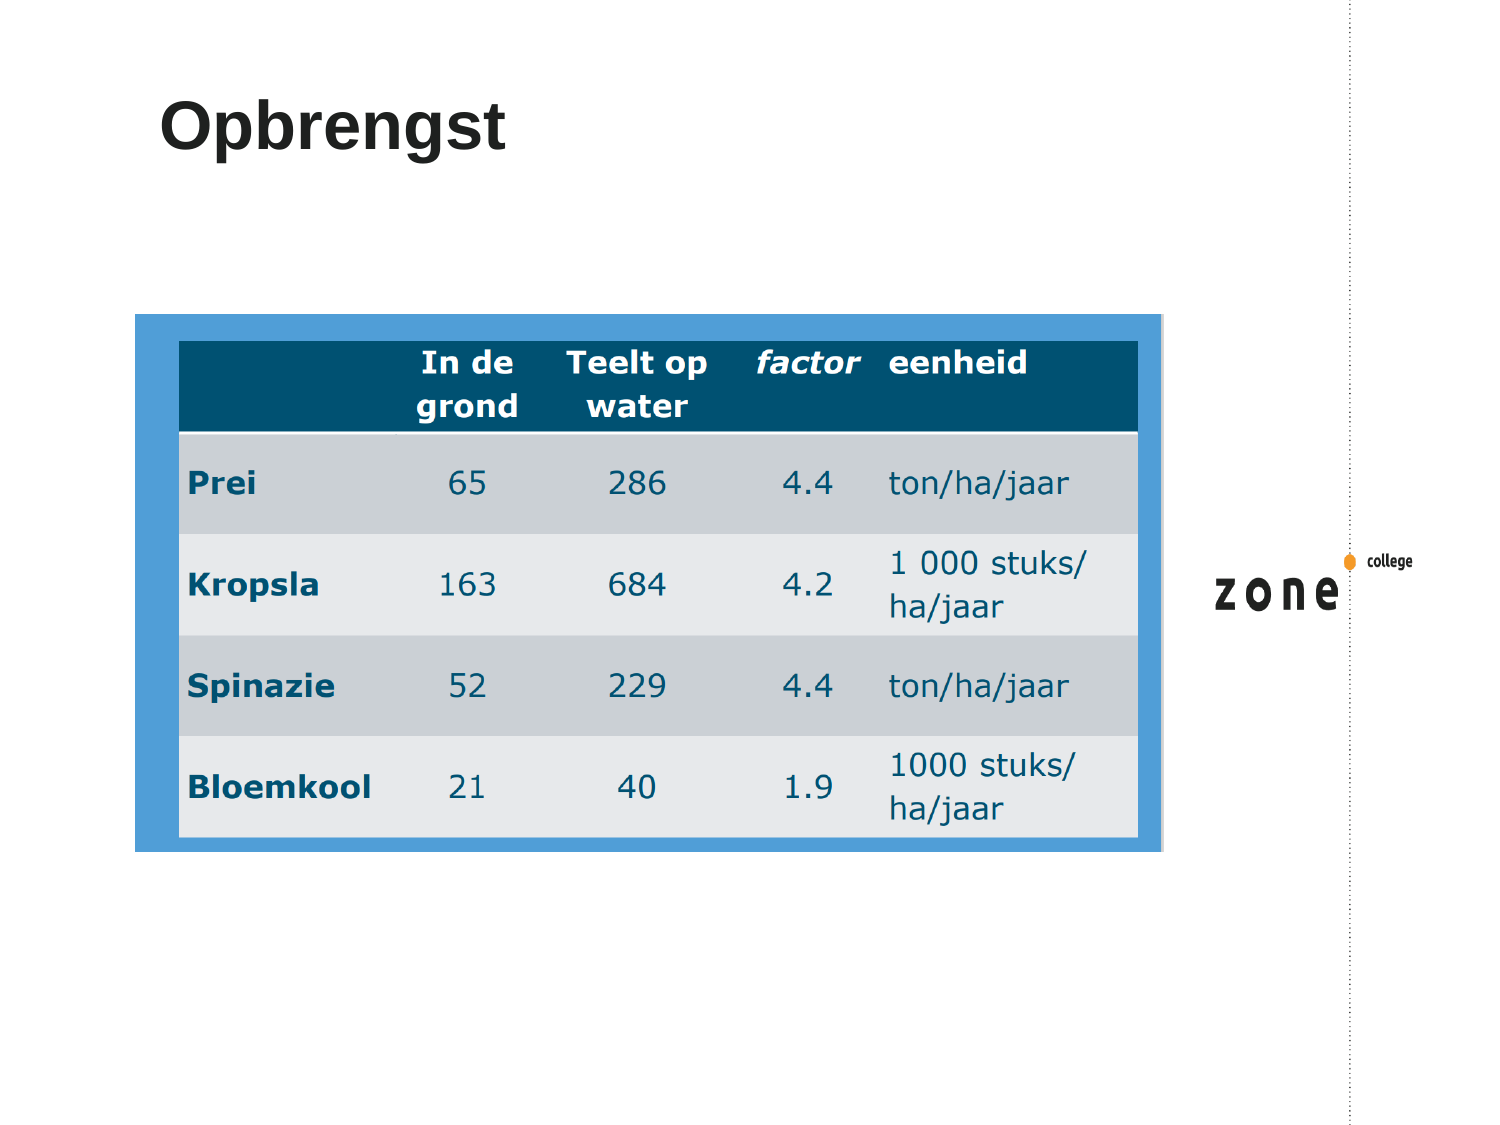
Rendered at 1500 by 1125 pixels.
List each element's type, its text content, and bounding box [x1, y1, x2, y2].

picture [1197, 0, 1500, 1125]
title Opbrengst [159, 90, 1388, 213]
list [135, 314, 1164, 852]
